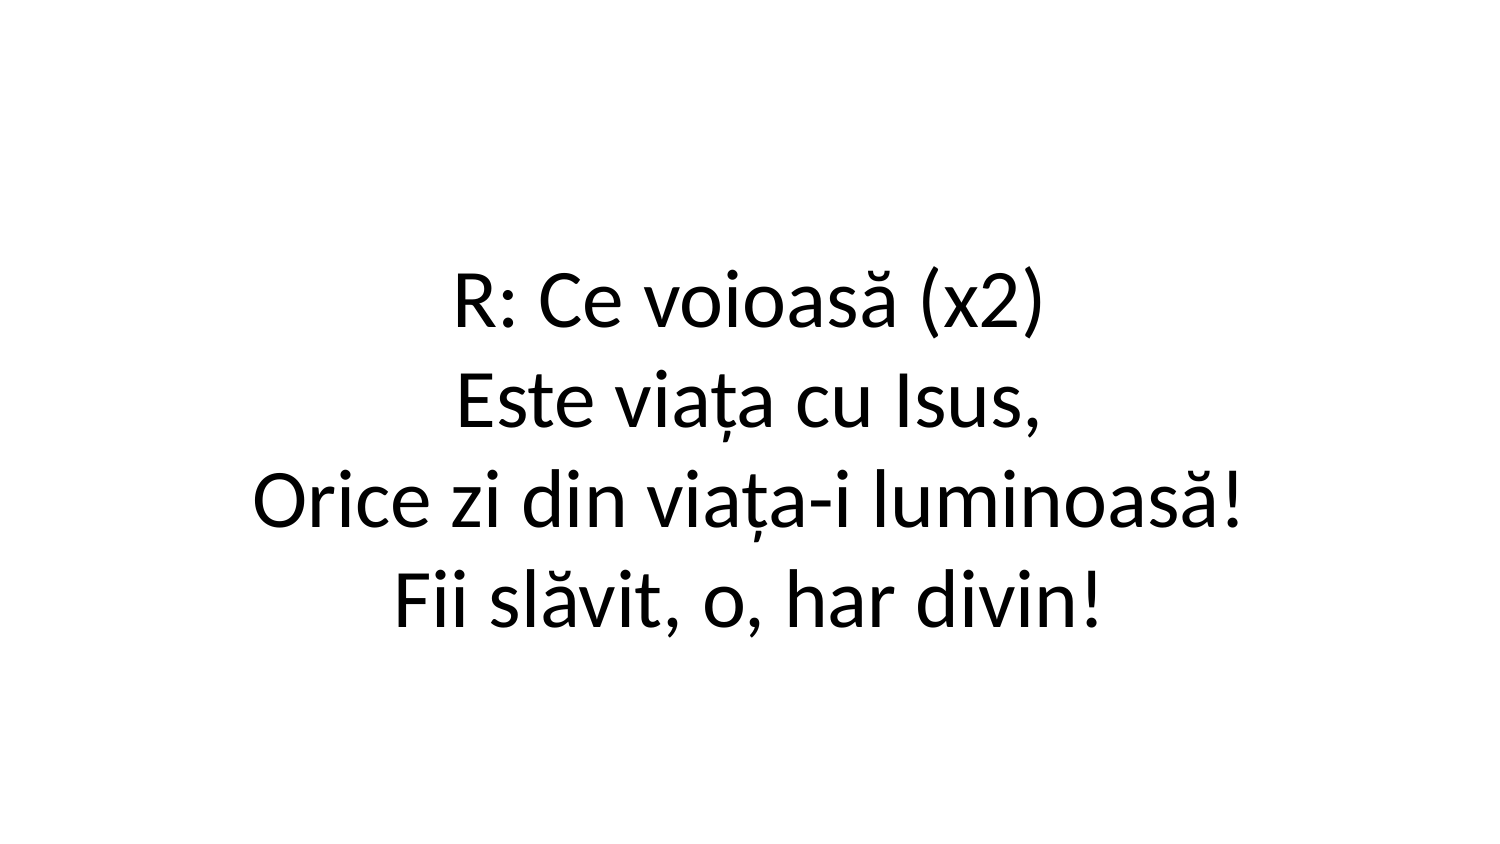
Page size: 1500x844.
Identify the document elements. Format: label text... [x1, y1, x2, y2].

text_box R: Ce voioasă (x2) Este viața cu Isus, Orice zi din viața-i luminoasă! Fii slăvit, o, har divin! [237, 192, 1263, 652]
